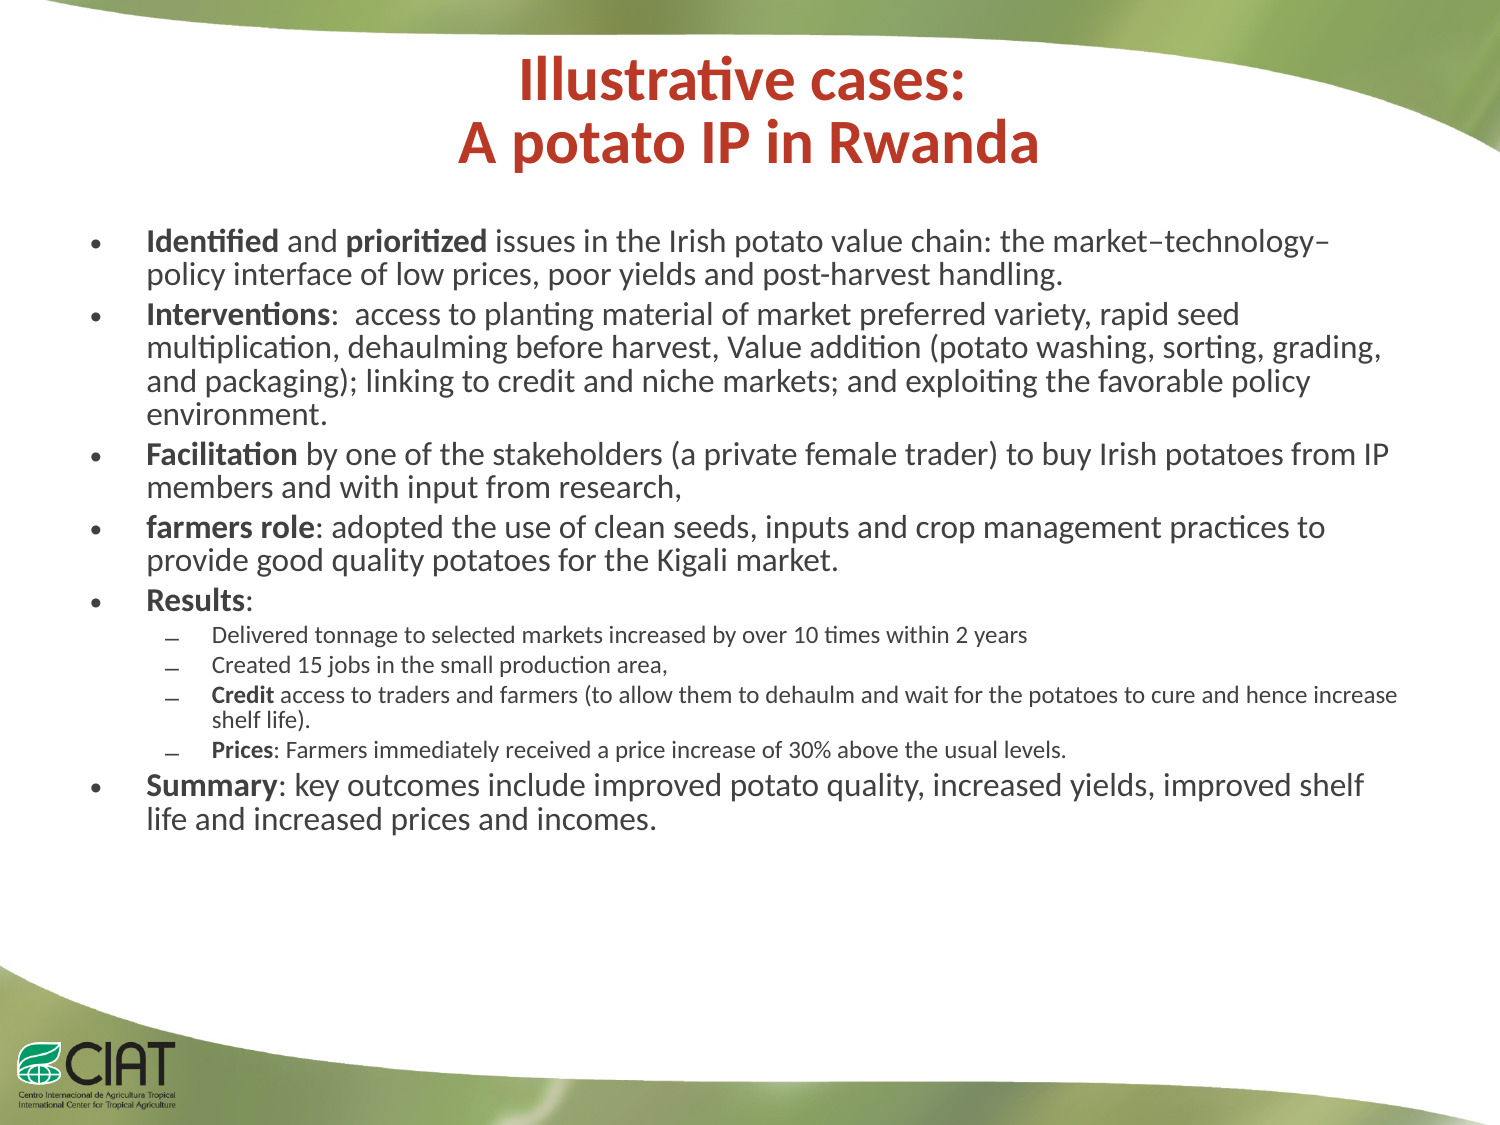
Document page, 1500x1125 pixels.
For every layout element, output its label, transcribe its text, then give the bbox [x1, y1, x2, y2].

title Illustrative cases: A potato IP in Rwanda [74, 44, 1426, 188]
picture [0, 0, 1500, 1125]
list Identified and prioritized issues in the Irish potato value chain: the market–technology–policy interface of low prices, poor yields and post-harvest handling. Interventions: access to planting material of market preferred variety, rapid seed multiplication, dehaulming before harvest, Value addition (potato washing, sorting, grading, and packaging); linking to credit and niche markets; and exploiting the favorable policy environment. Facilitation by one of the stakeholders (a private female trader) to buy Irish potatoes from IP members and with input from research, farmers role: adopted the use of clean seeds, inputs and crop management practices to provide good quality potatoes for the Kigali market. Results: Delivered tonnage to selected markets increased by over 10 times within 2 years Created 15 jobs in the small production area, Credit access to traders and farmers (to allow them to dehaulm and wait for the potatoes to cure and hence increase shelf life). Prices: Farmers immediately received a price increase of 30% above the usual levels. Summary: key outcomes include improved potato quality, increased yields, improved shelf life and increased prices and incomes. [74, 219, 1426, 1033]
